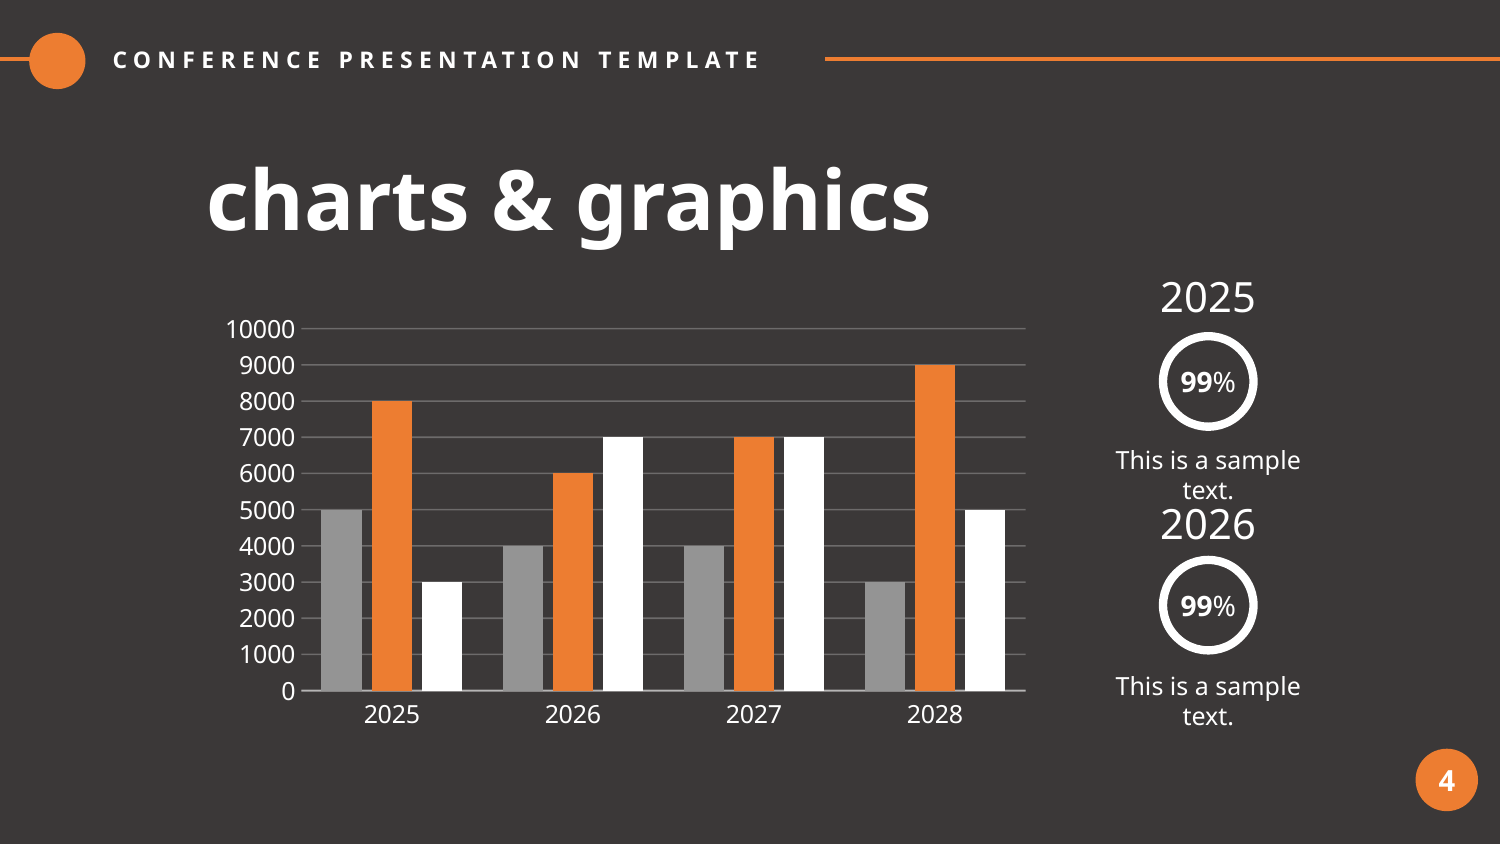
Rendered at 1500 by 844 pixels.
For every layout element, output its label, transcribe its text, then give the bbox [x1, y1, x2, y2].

text_box 99% [1160, 334, 1256, 429]
chart [208, 302, 1043, 740]
title charts & graphics [206, 156, 1188, 237]
text_box This is a sample text. [1090, 442, 1327, 497]
text_box This is a sample text. [1090, 669, 1327, 724]
text_box 2026 [1160, 497, 1257, 548]
list CONFERENCE PRESENTATION TEMPLATE [112, 45, 825, 75]
text_box 99% [1160, 557, 1256, 653]
list 4 [1415, 761, 1479, 800]
text_box 2025 [1160, 270, 1257, 321]
